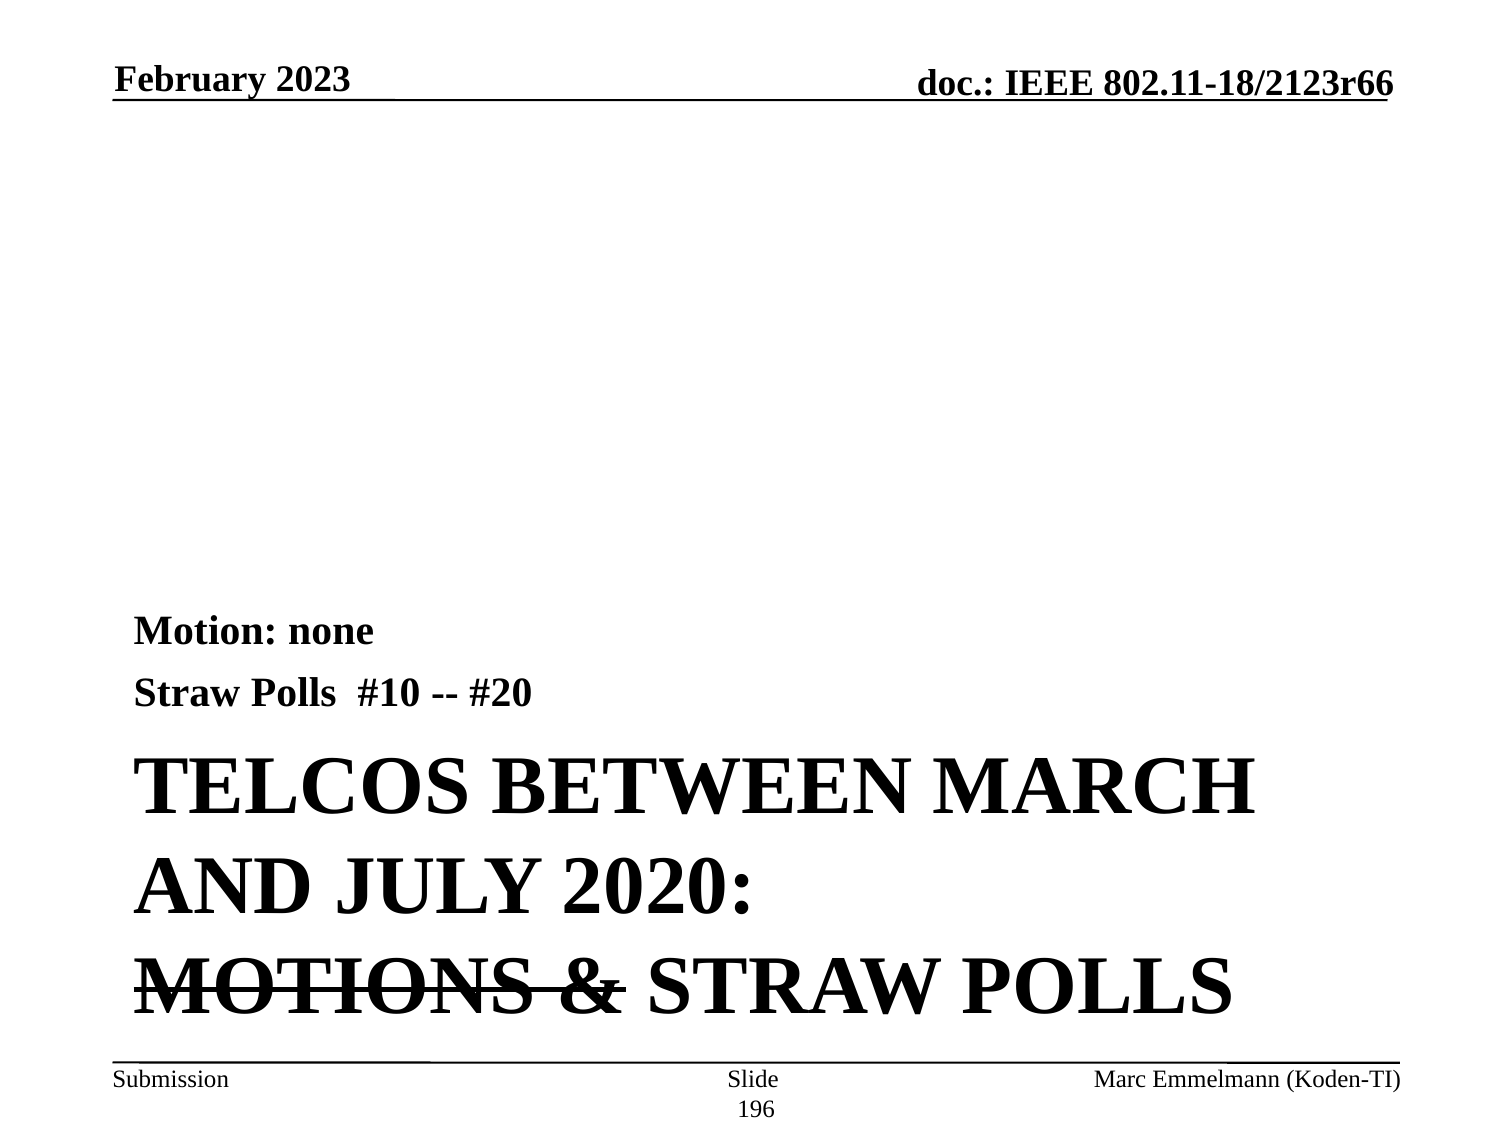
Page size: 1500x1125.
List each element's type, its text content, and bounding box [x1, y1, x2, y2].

footer Marc Emmelmann (Koden-TI) [878, 1061, 1402, 1093]
slide_number Slide 196 [712, 1061, 800, 1123]
title Telcos between March and July 2020: Motions & Straw Polls [118, 724, 1394, 947]
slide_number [114, 54, 423, 100]
list Motion: none Straw Polls #10 -- #20 [118, 476, 1394, 724]
